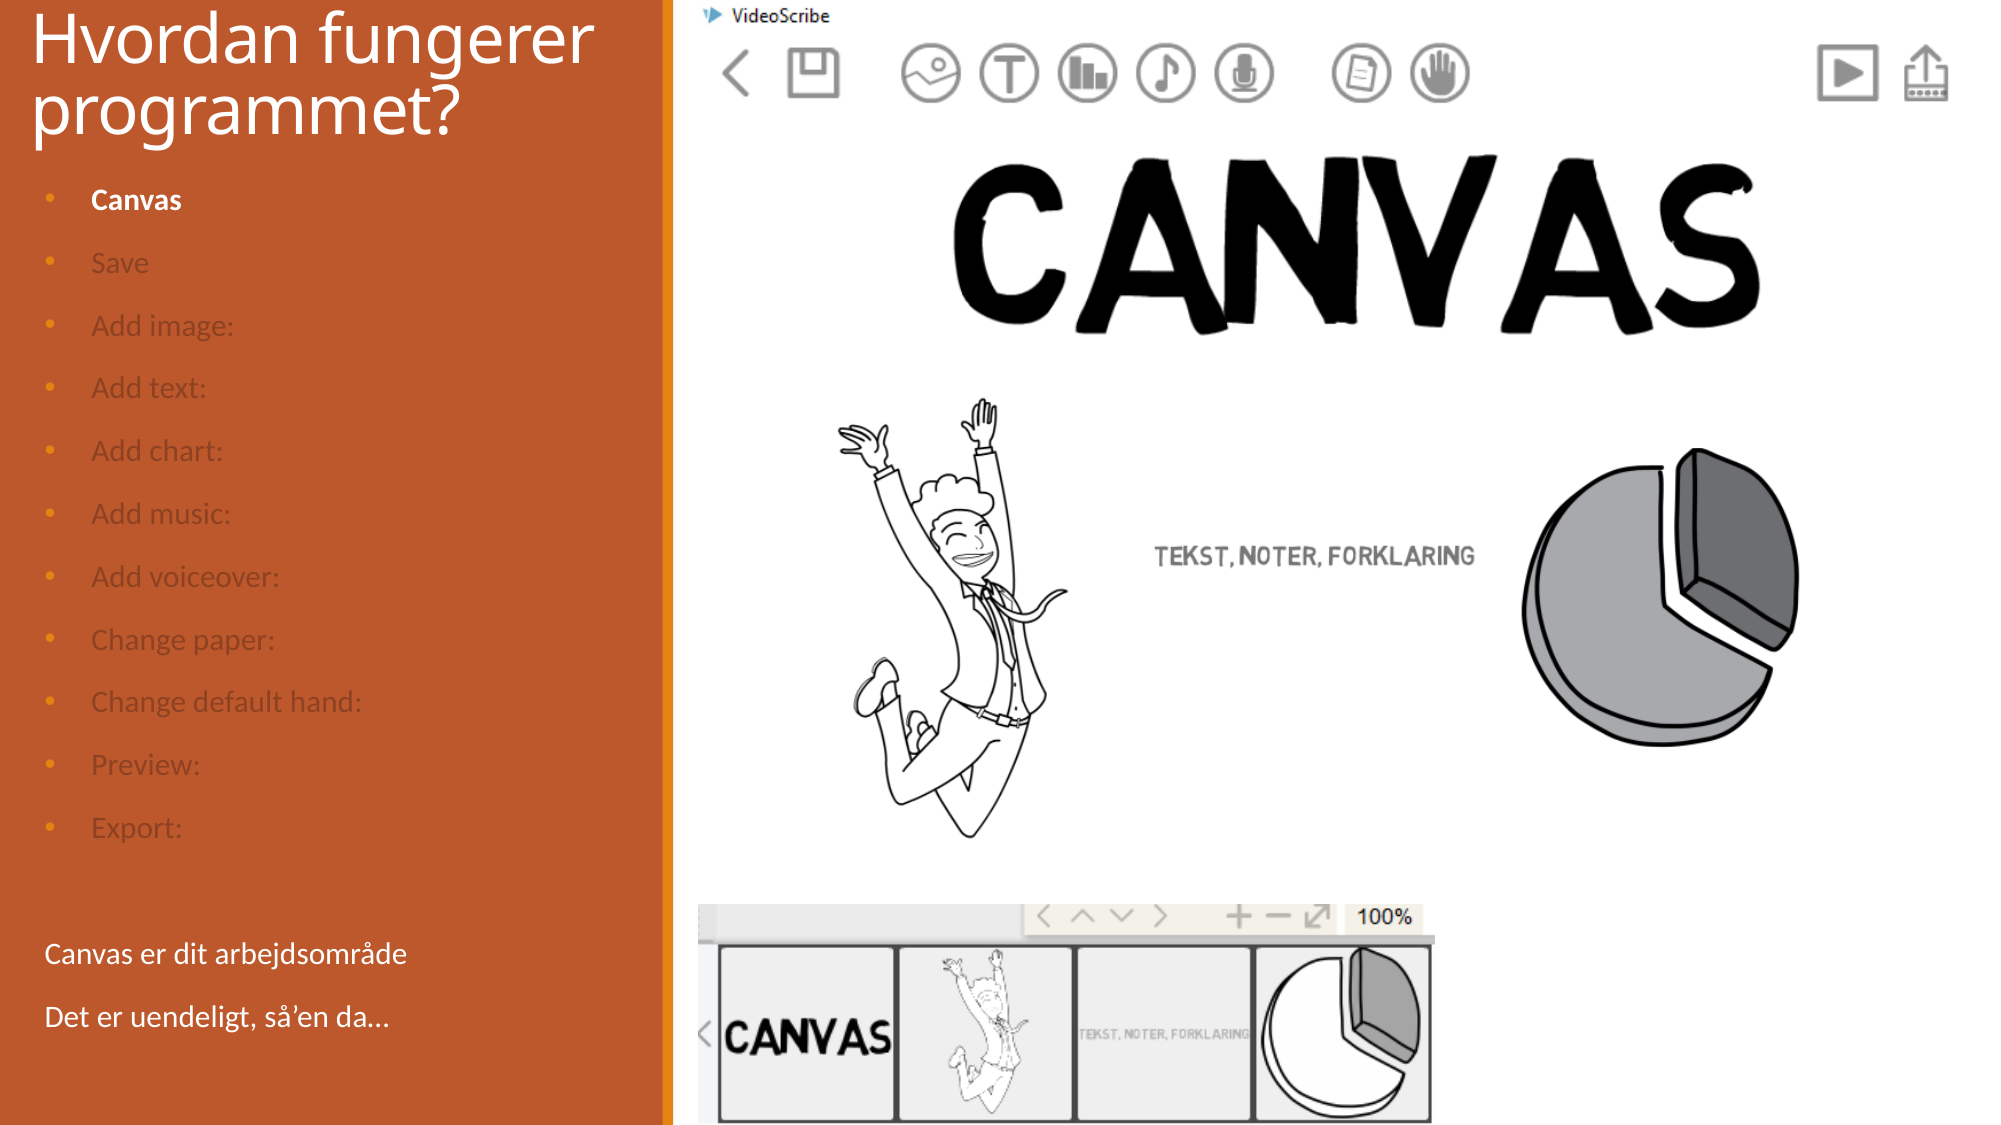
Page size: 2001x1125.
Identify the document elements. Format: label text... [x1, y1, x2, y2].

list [698, 0, 1481, 112]
picture [828, 138, 1814, 856]
picture [1791, 21, 1965, 112]
picture [698, 904, 1436, 1125]
list Canvas Save Add image: Add text: Add chart: Add music: Add voiceover: Change paper: Change default hand: Preview: Export: Canvas er dit arbejdsområde Det er uendeligt, så’en da… [29, 175, 646, 1103]
title Hvordan fungerer programmet? [15, 0, 661, 156]
